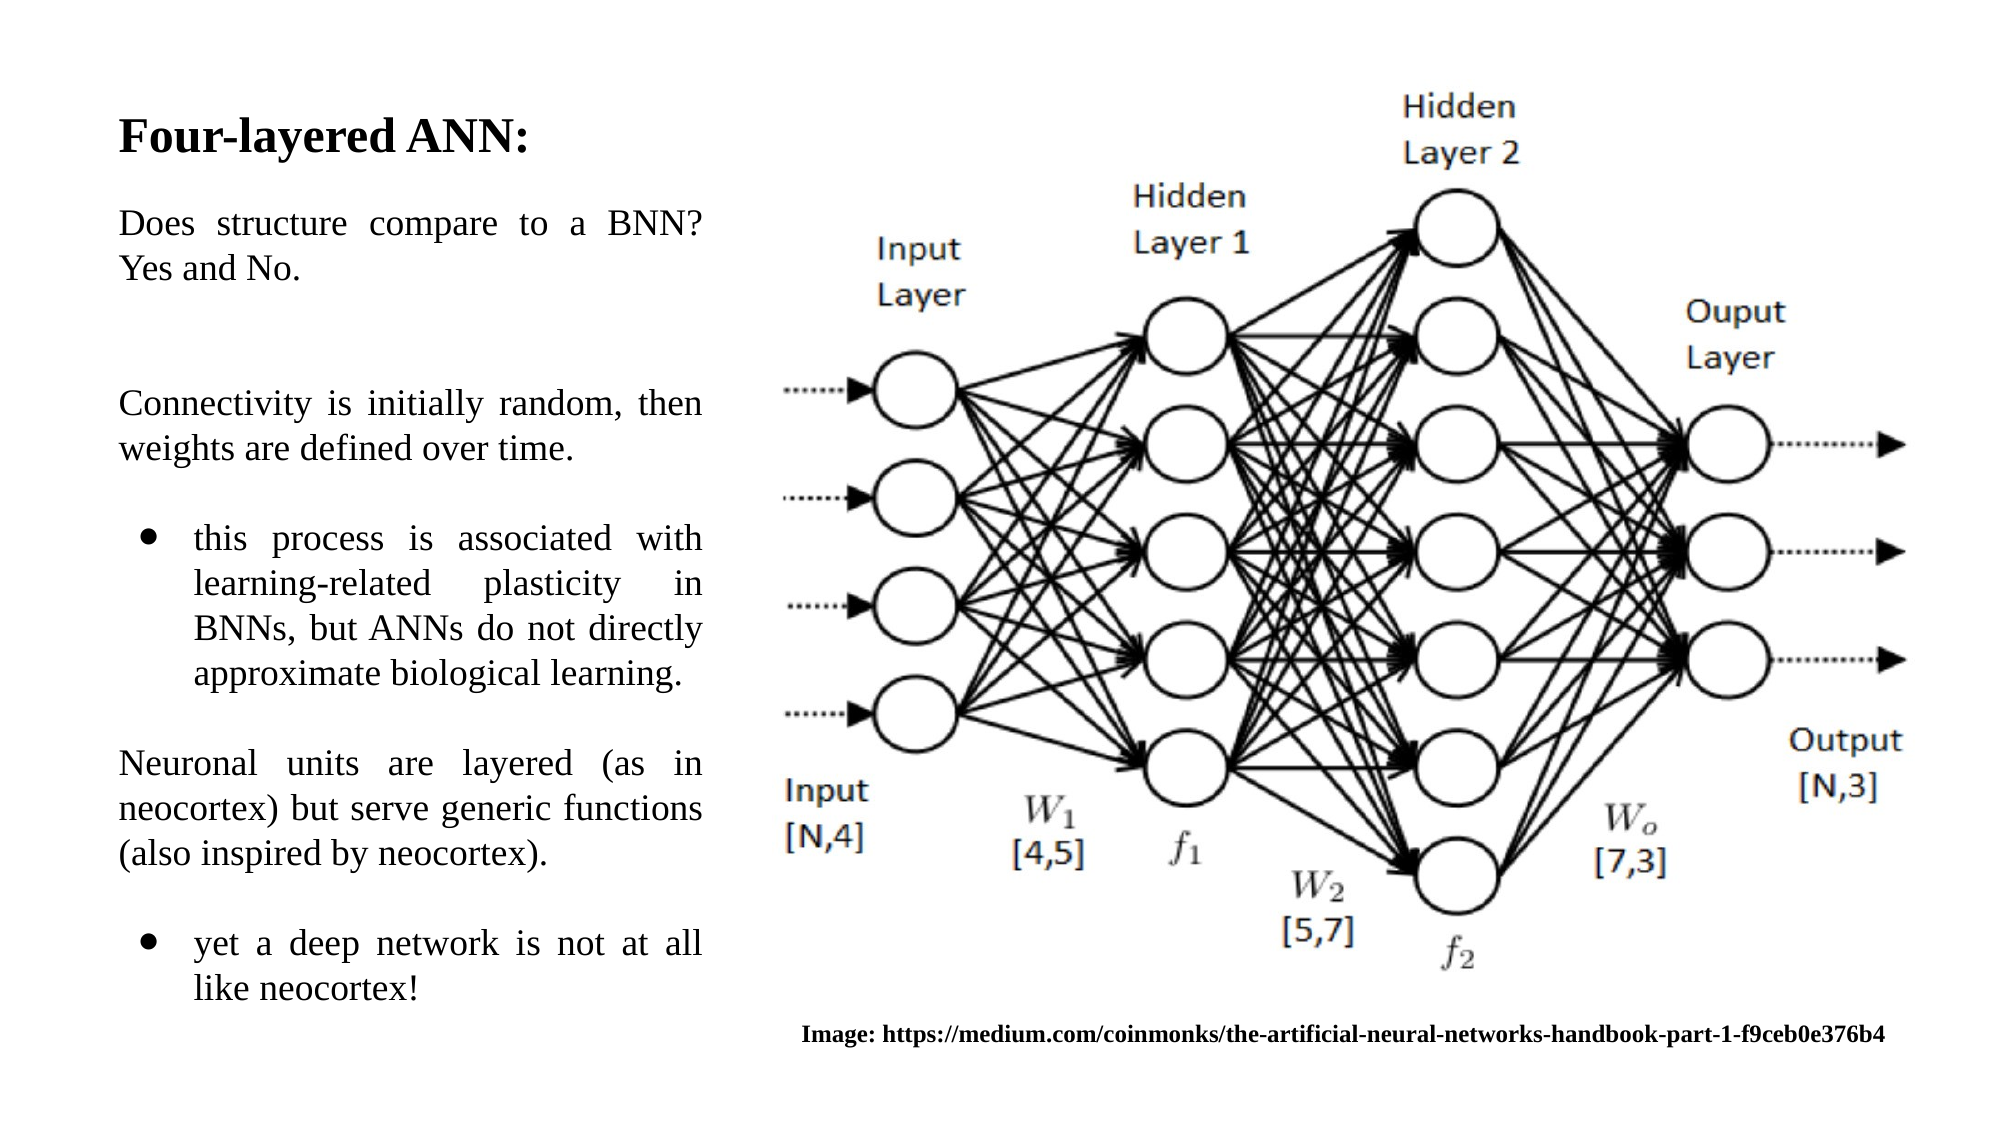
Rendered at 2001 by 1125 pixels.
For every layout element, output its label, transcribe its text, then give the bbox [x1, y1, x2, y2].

text_box Image: https://medium.com/coinmonks/the-artificial-neural-networks-handbook-part-1-f9ceb0e376b4 [772, 1010, 1916, 1055]
picture [772, 79, 1917, 980]
text_box Four-layered ANN: Does structure compare to a BNN? Yes and No. Connectivity is initially random, then weights are defined over time. this process is associated with learning-related plasticity in BNNs, but ANNs do not directly approximate biological learning. Neuronal units are layered (as in neocortex) but serve generic functions (also inspired by neocortex). yet a deep network is not at all like neocortex! [103, 87, 719, 1038]
